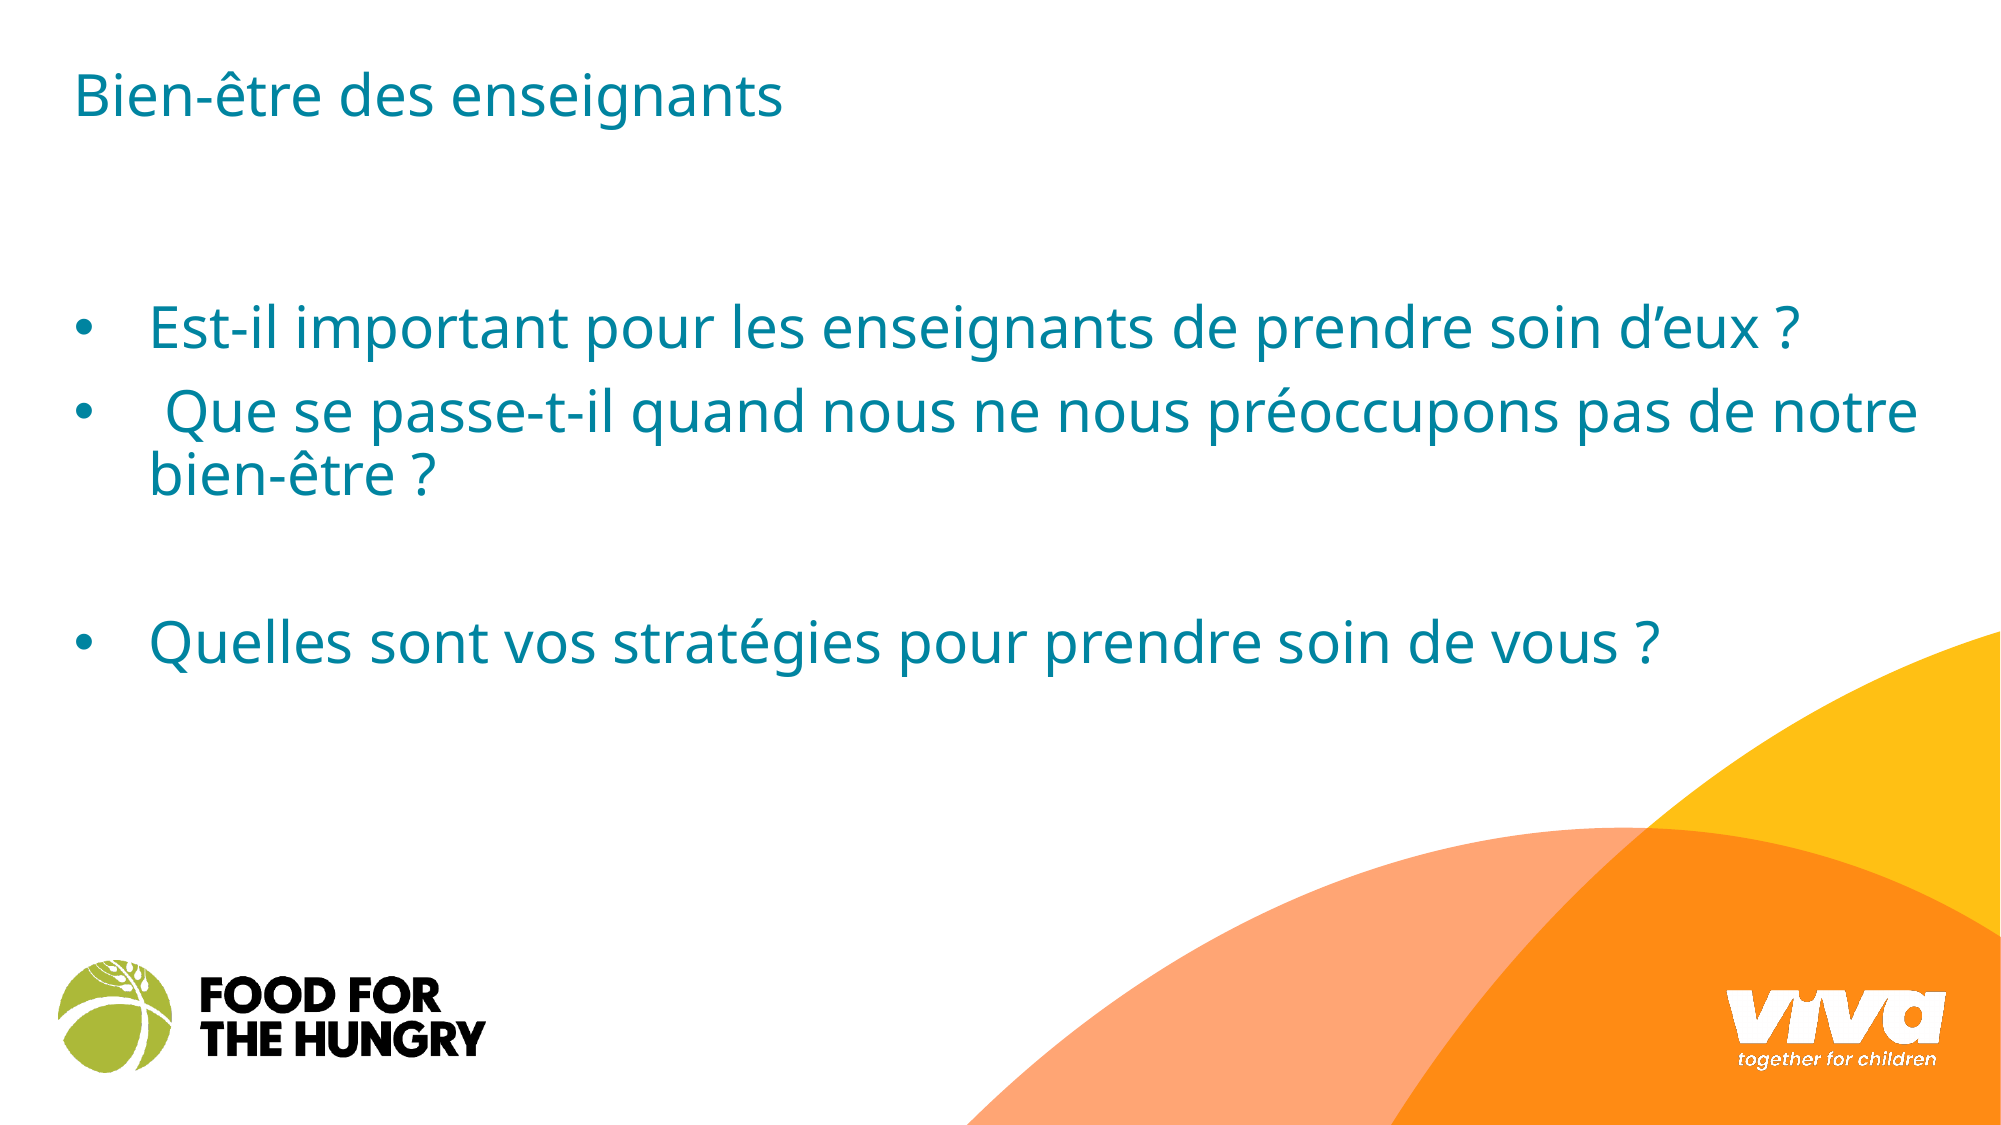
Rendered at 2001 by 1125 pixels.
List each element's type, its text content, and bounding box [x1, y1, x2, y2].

list Bien-être des enseignants [59, 59, 1942, 272]
list Est-il important pour les enseignants de prendre soin d’eux ? Que se passe-t-il quand nous ne nous préoccupons pas de notre bien-être ? Quelles sont vos stratégies pour prendre soin de vous ? [58, 291, 1941, 938]
picture [58, 960, 486, 1073]
picture [1672, 936, 2000, 1125]
